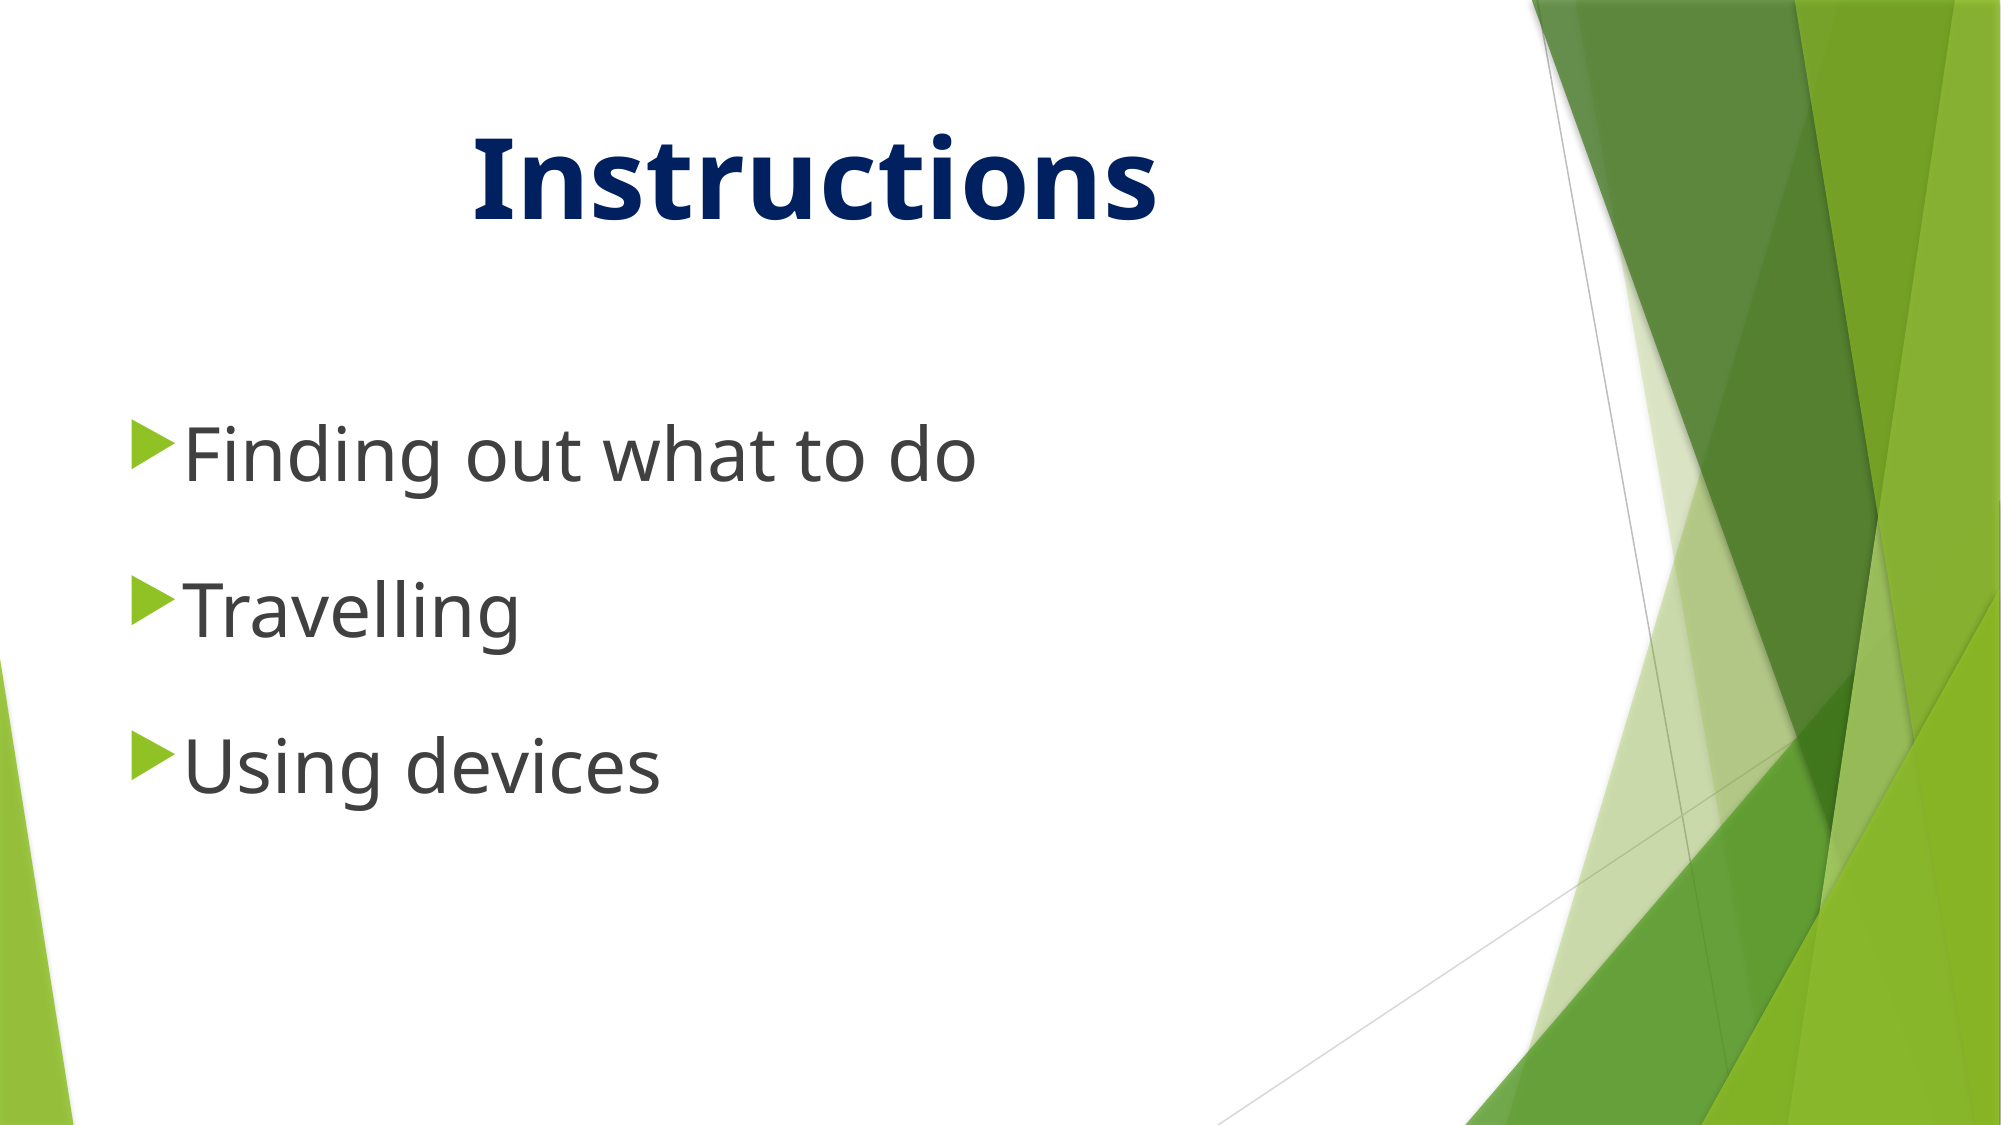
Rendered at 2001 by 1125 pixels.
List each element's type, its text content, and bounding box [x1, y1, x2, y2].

title Instructions [111, 99, 1522, 317]
list Finding out what to do Travelling Using devices [111, 354, 1522, 992]
